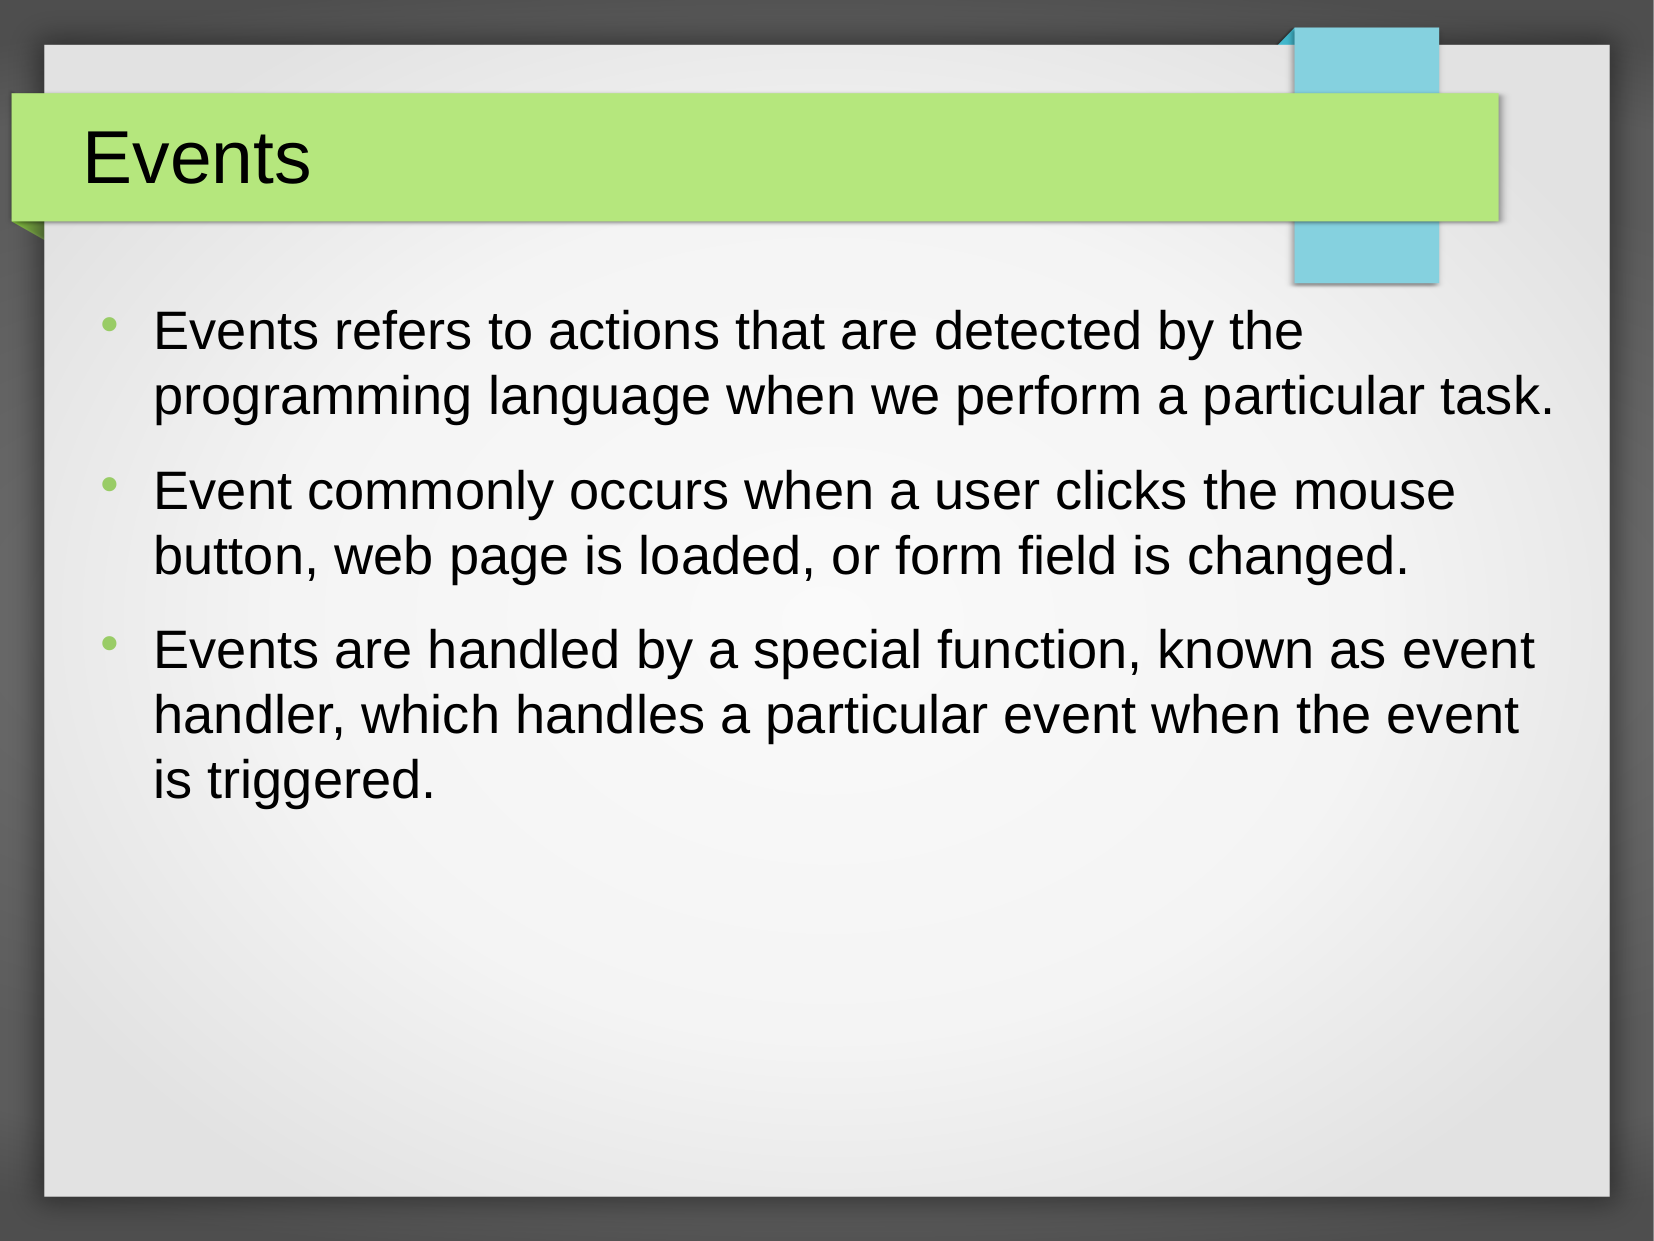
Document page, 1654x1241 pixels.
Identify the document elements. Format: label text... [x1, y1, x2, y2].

text_box Events refers to actions that are detected by the programming language when we perform a particular task. Event commonly occurs when a user clicks the mouse button, web page is loaded, or form field is changed. Events are handled by a special function, known as event handler, which handles a particular event when the event is triggered. [82, 295, 1571, 827]
picture [0, 0, 1654, 1241]
text_box Events [82, 108, 1264, 199]
